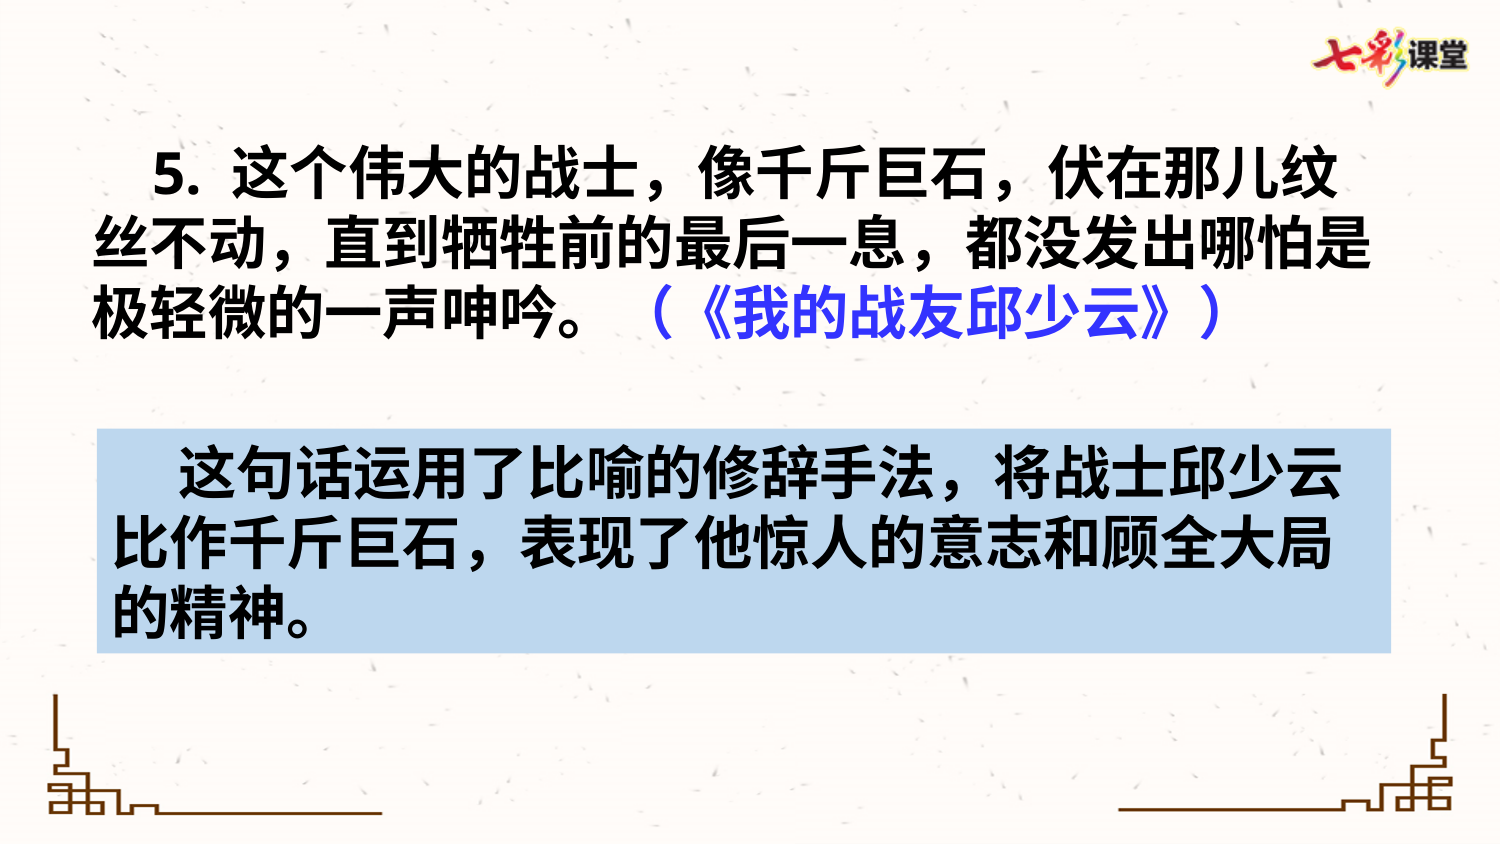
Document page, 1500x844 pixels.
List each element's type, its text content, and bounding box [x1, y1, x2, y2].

picture [0, 0, 1500, 844]
text_box 这句话运用了比喻的修辞手法，将战士邱少云比作千斤巨石，表现了他惊人的意志和顾全大局的精神。 [96, 428, 1392, 654]
text_box 5. 这个伟大的战士，像千斤巨石，伏在那儿纹丝不动，直到牺牲前的最后一息，都没发出哪怕是极轻微的一声呻吟。（《我的战友邱少云》） [76, 128, 1412, 354]
